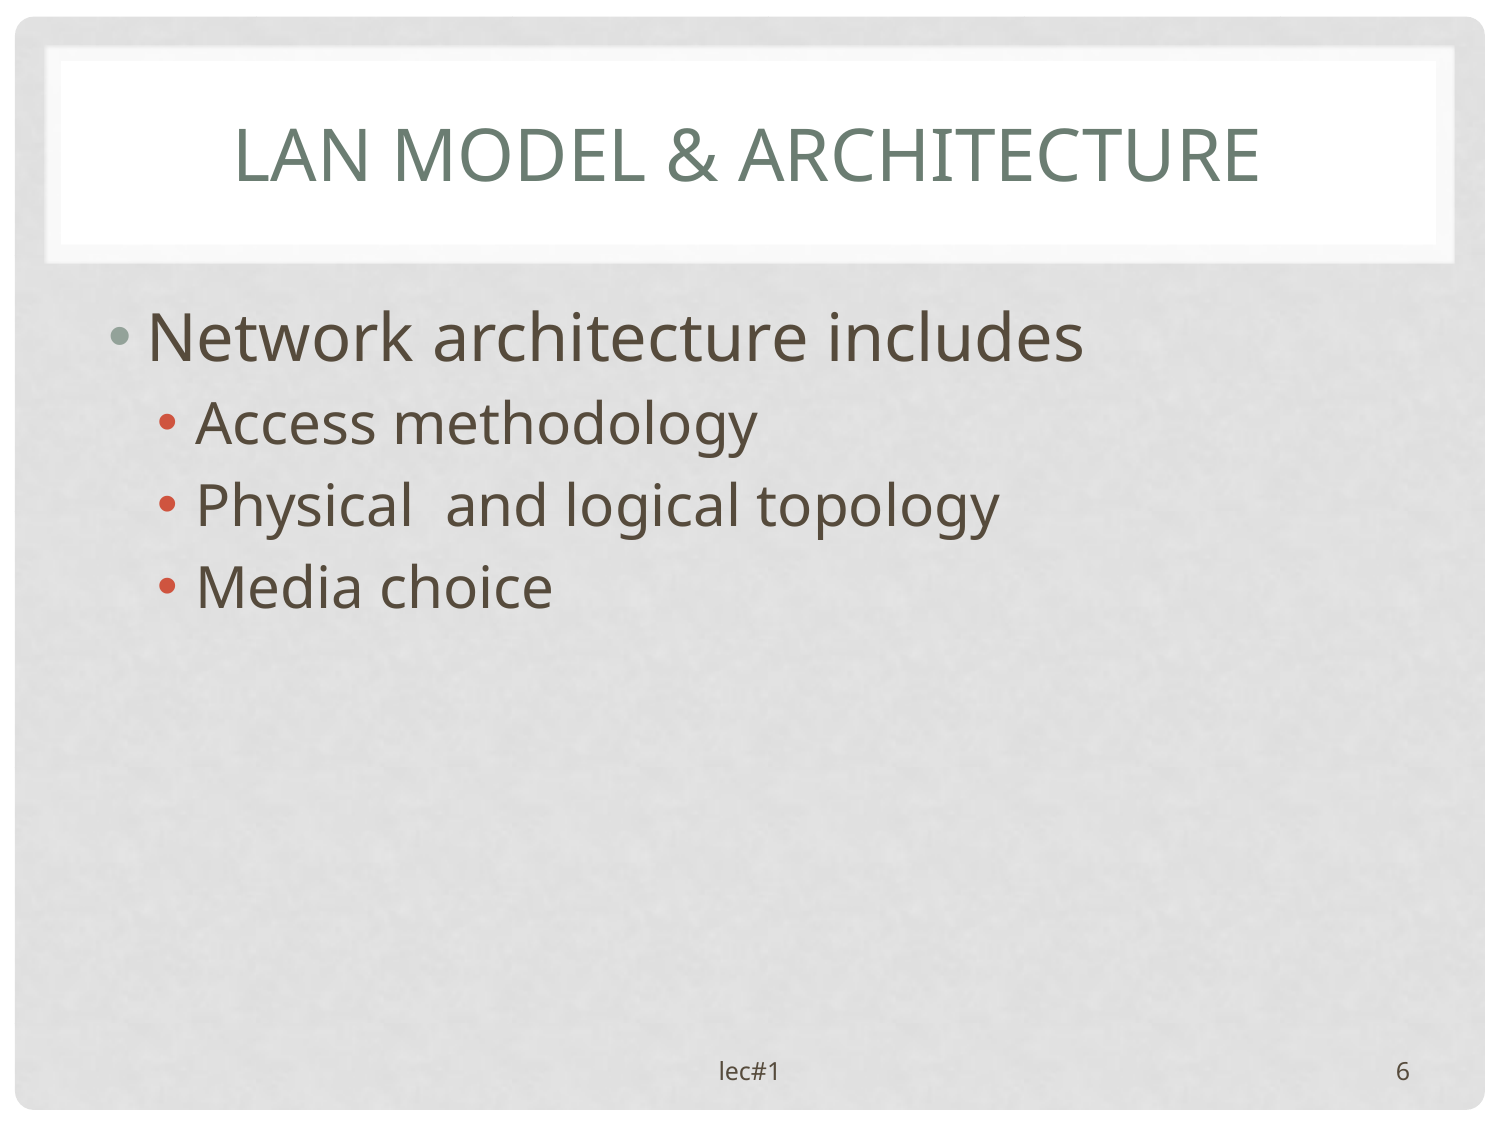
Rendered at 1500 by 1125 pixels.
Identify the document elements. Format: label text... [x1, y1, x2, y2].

title Lan model & architecture [69, 66, 1425, 238]
list Network architecture includes Access methodology Physical and logical topology Media choice [75, 287, 1425, 1005]
footer lec#1 [512, 1042, 988, 1103]
slide_number 6 [1074, 1042, 1425, 1103]
